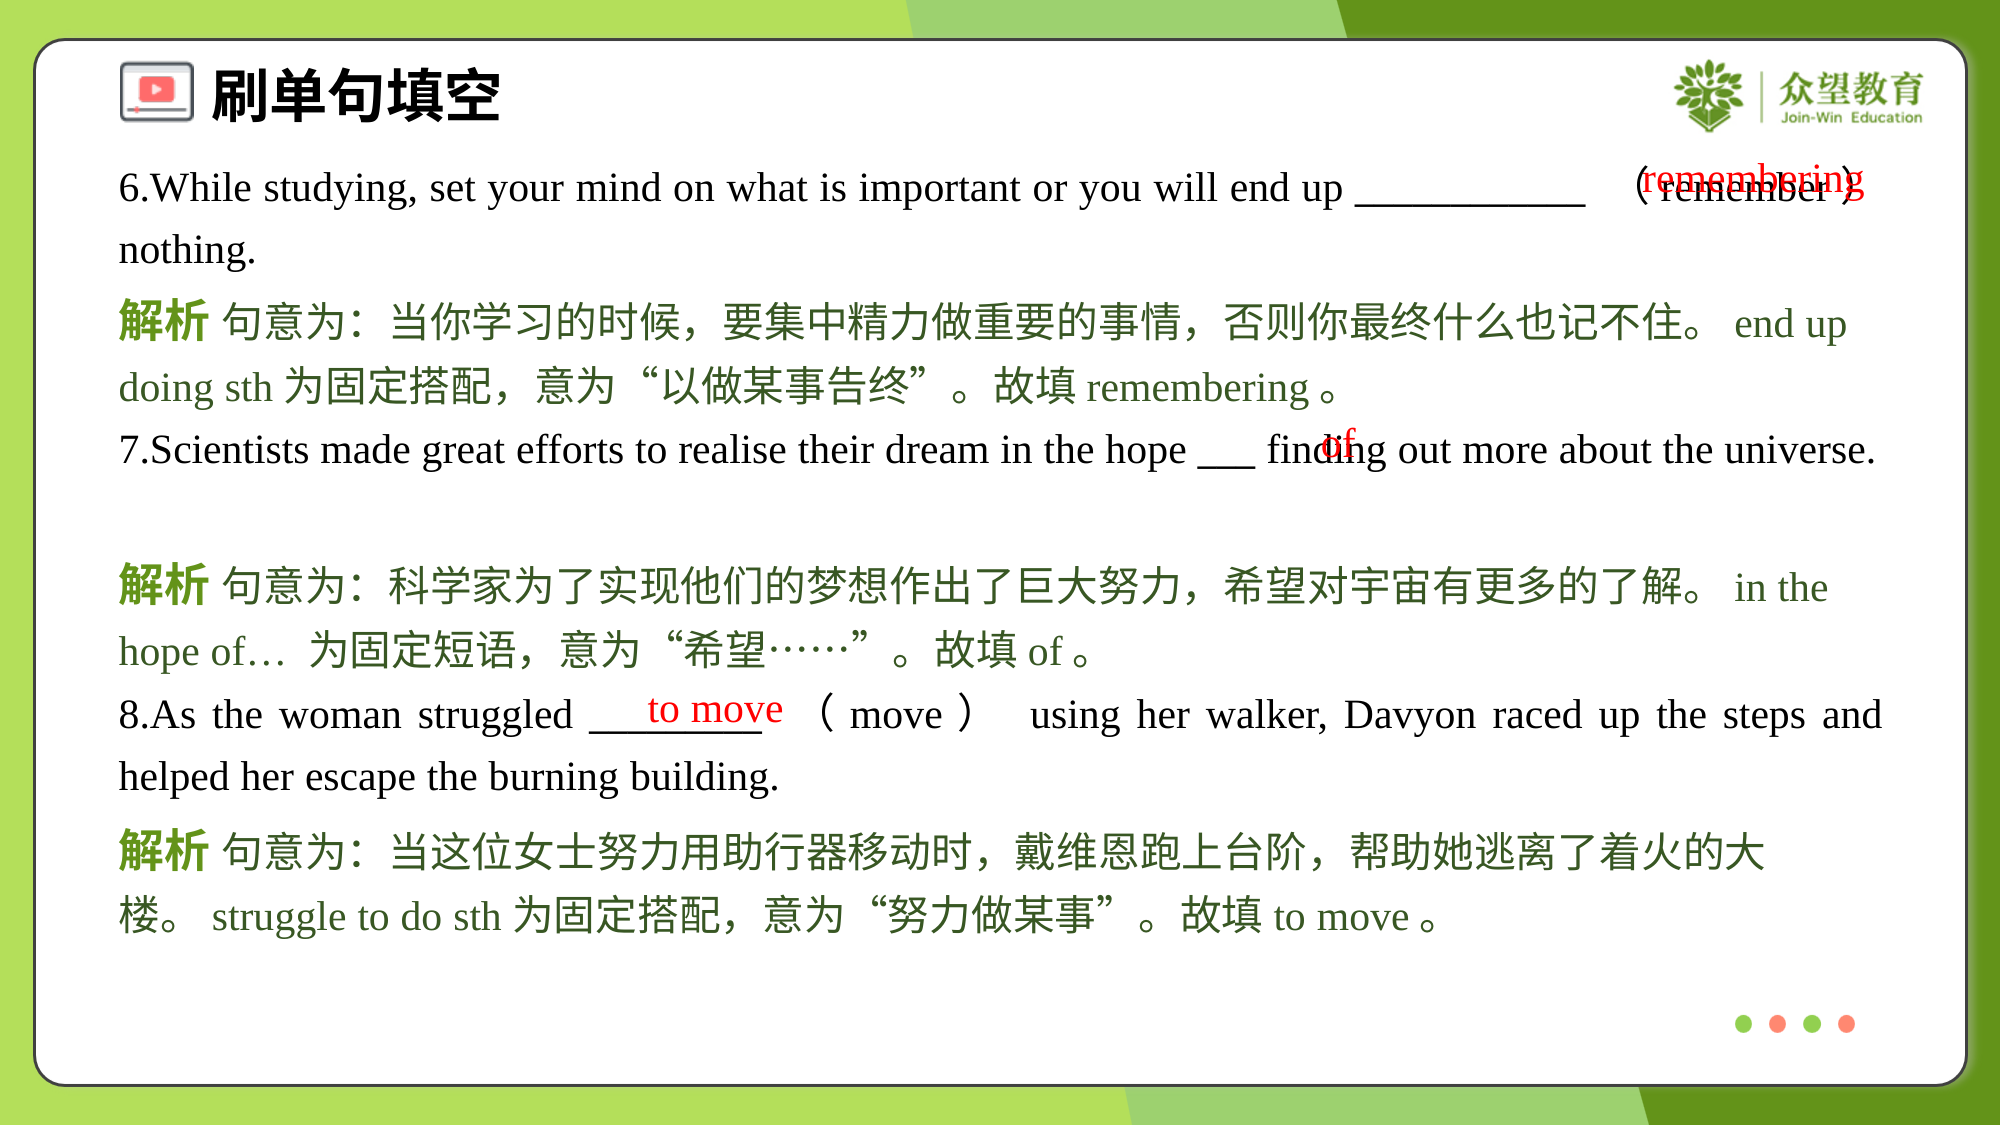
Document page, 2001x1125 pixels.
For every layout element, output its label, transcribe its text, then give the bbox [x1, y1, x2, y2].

text_box 解析 句意为：当你学习的时候，要集中精力做重要的事情，否则你最终什么也记不住。end up doing sth为固定搭配，意为“以做某事告终”。故填remembering。 [118, 278, 1883, 404]
text_box of [1316, 403, 1361, 461]
text_box 8.As the woman struggled _________ （move） using her walker, Davyon raced up the steps and helped her escape the burning building. [118, 674, 1883, 794]
text_box 解析 句意为：科学家为了实现他们的梦想作出了巨大努力，希望对宇宙有更多的了解。in the hope of… 为固定短语，意为“希望……”。故填of。 [118, 542, 1883, 669]
text_box remembering [1638, 138, 1869, 197]
text_box 解析 句意为：当这位女士努力用助行器移动时，戴维恩跑上台阶，帮助她逃离了着火的大楼。struggle to do sth为固定搭配，意为“努力做某事”。故填to move。 [118, 807, 1883, 934]
picture [0, 0, 2000, 1125]
text_box 6.While studying, set your mind on what is important or you will end up ____________ （remember） nothing. [118, 146, 1883, 267]
text_box 7.Scientists made great efforts to realise their dream in the hope ___ finding out more about the universe. [118, 409, 1883, 530]
text_box to move [638, 667, 794, 725]
